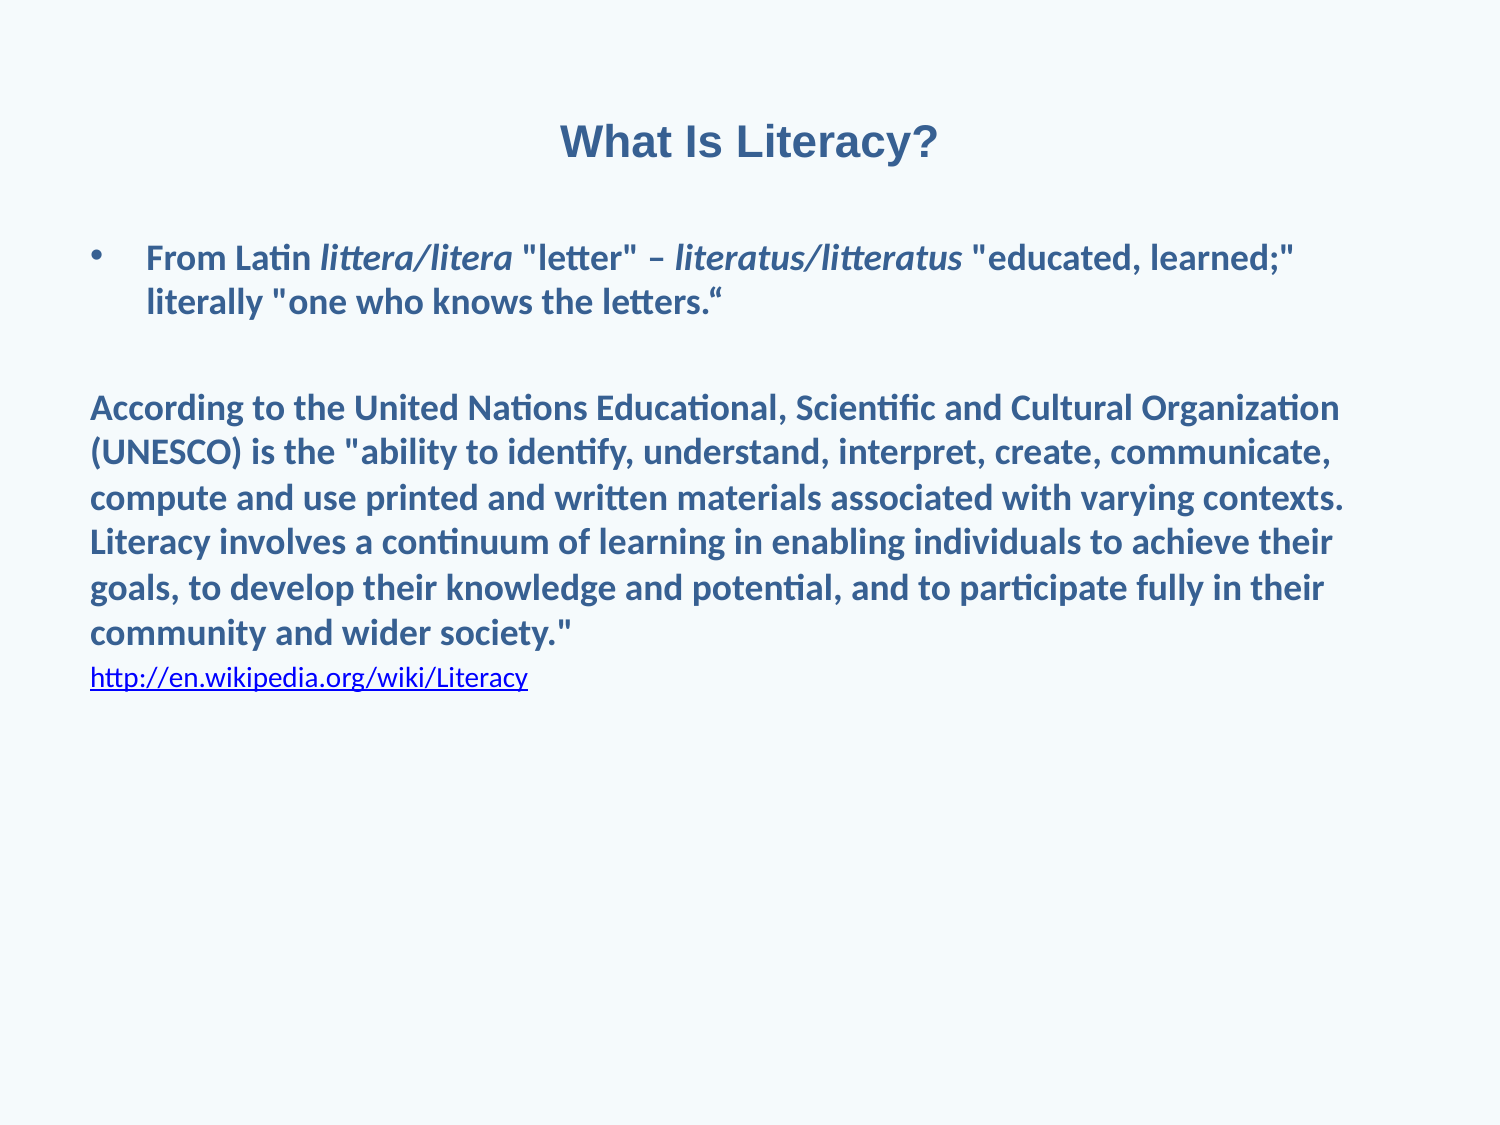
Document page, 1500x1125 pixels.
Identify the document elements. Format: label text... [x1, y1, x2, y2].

list From Latin littera/litera "letter" – literatus/litteratus "educated, learned;" literally "one who knows the letters.“ According to the United Nations Educational, Scientific and Cultural Organization (UNESCO) is the "ability to identify, understand, interpret, create, communicate, compute and use printed and written materials associated with varying contexts. Literacy involves a continuum of learning in enabling individuals to achieve their goals, to develop their knowledge and potential, and to participate fully in their community and wider society." http://en.wikipedia.org/wiki/Literacy [75, 224, 1425, 1005]
title What Is Literacy? [75, 45, 1425, 224]
